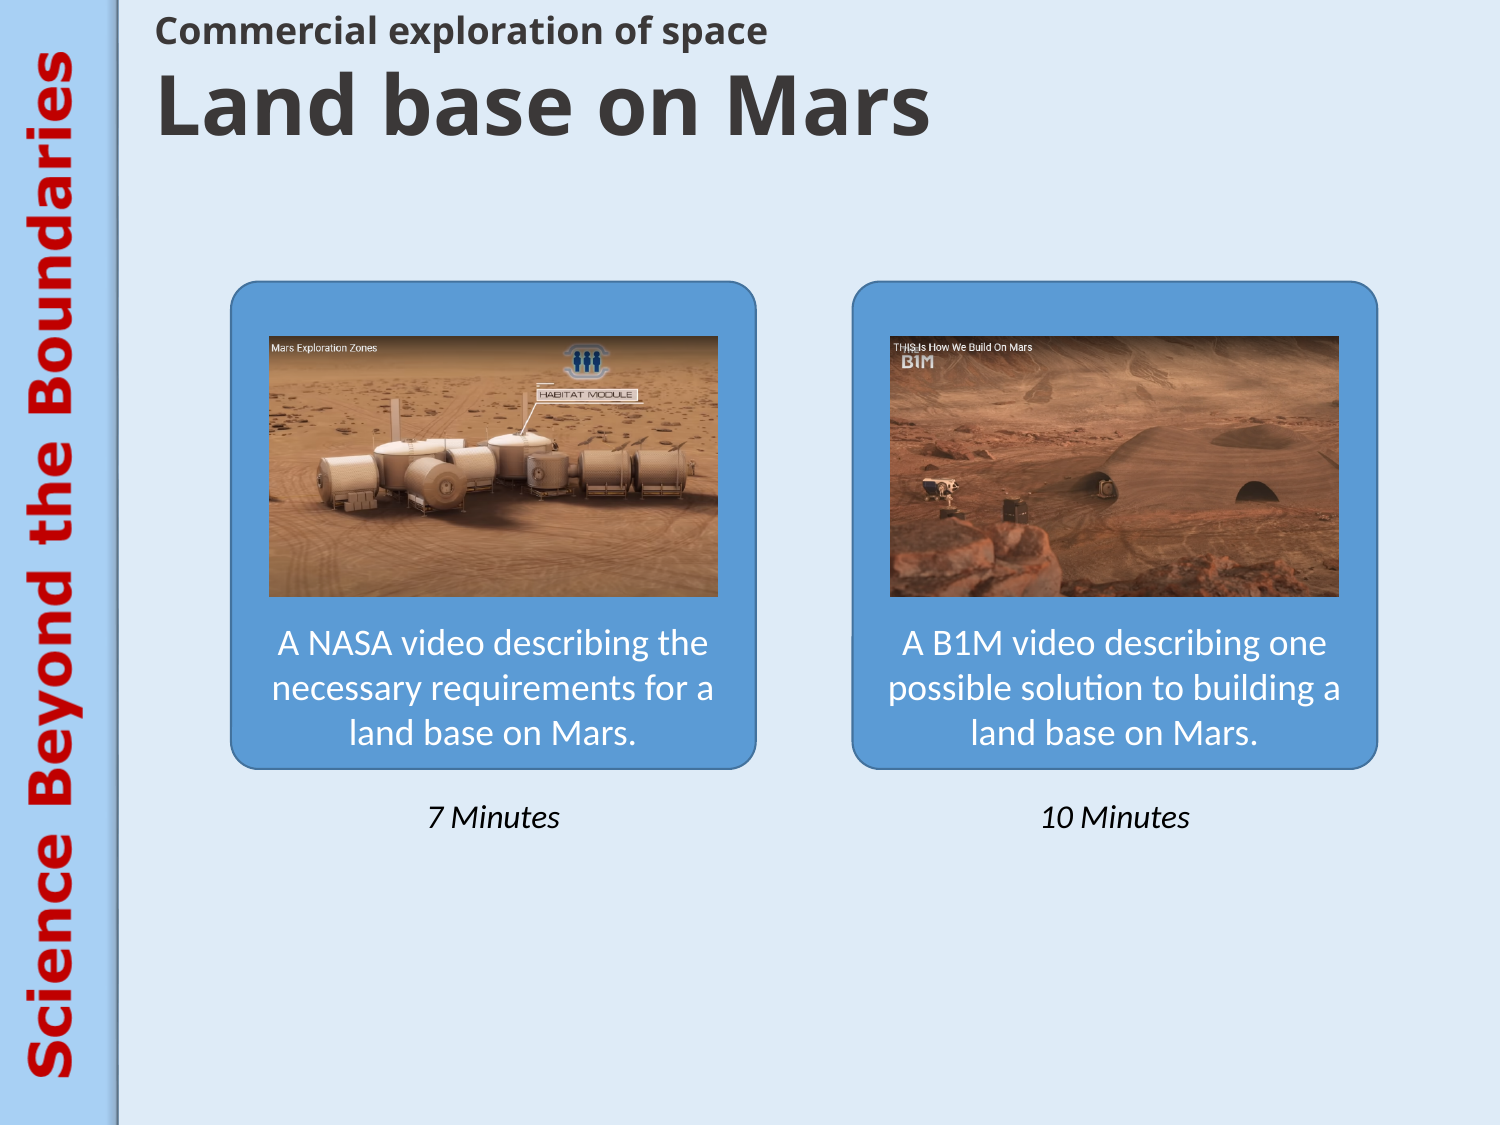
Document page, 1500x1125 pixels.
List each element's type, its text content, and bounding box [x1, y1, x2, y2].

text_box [230, 281, 1378, 844]
picture [0, 0, 121, 1125]
text_box Commercial exploration of space Land base on Mars [139, 0, 1500, 160]
